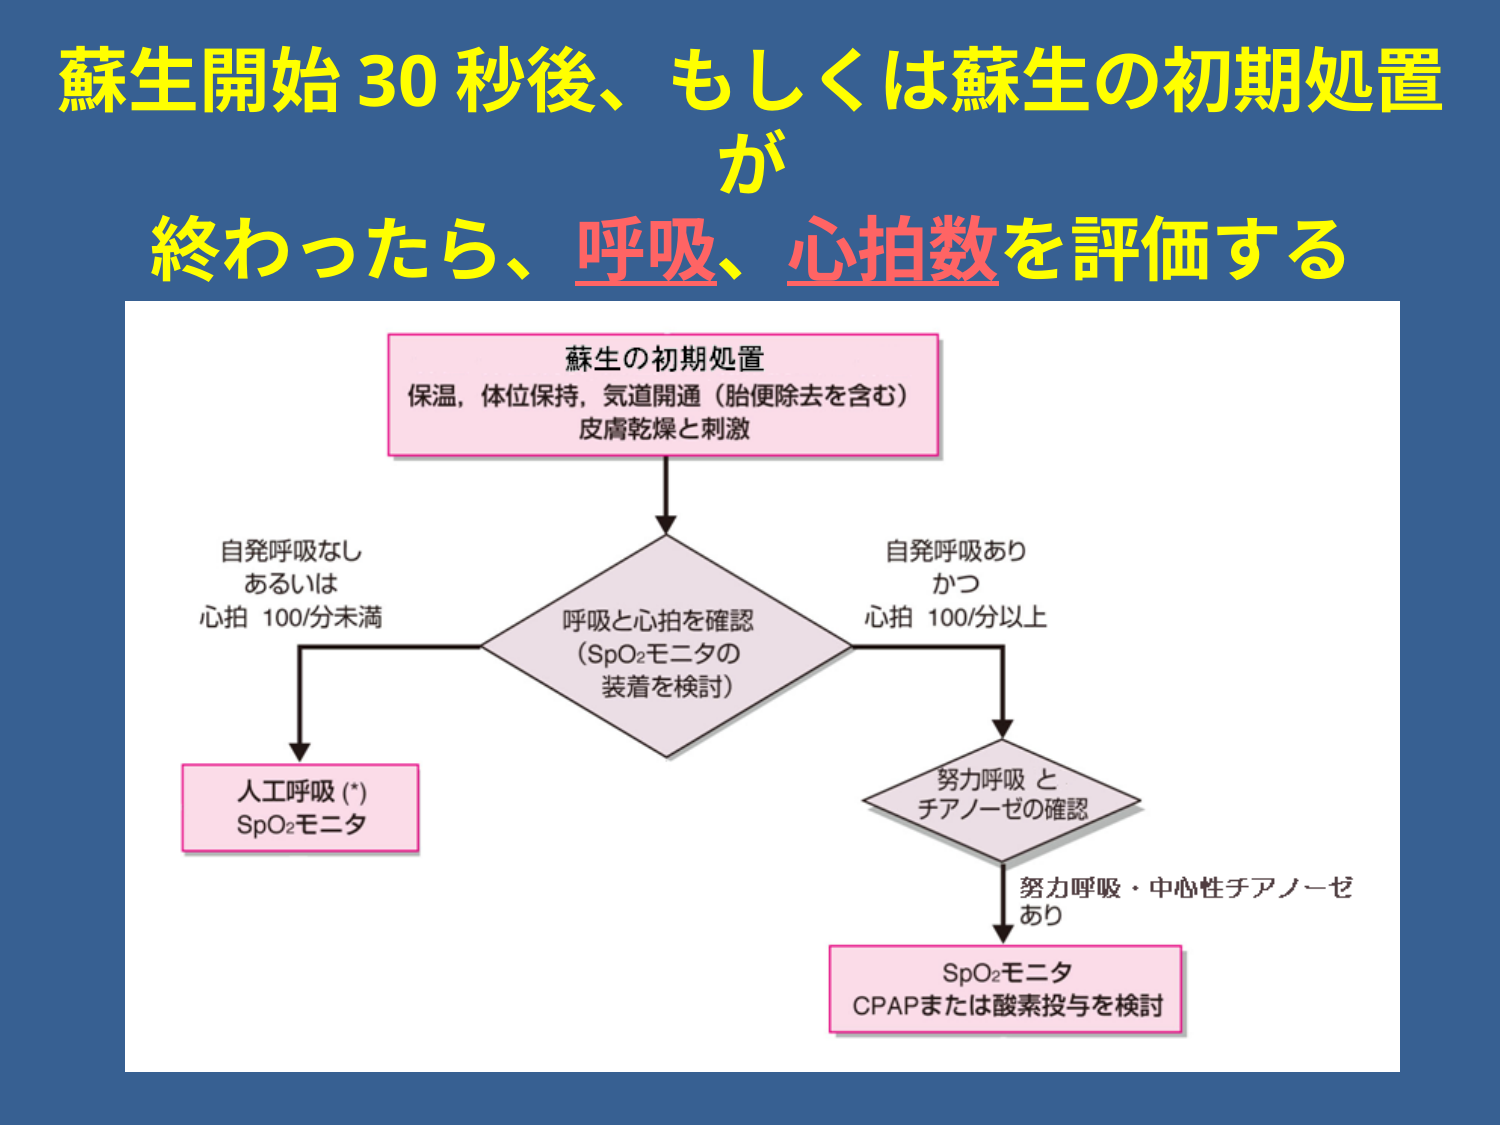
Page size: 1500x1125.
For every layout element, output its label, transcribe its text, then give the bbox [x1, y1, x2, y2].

title 蘇生開始30秒後、もしくは蘇生の初期処置が 終わったら、呼吸、心拍数を評価する [0, 50, 1500, 275]
picture [124, 301, 1400, 1072]
